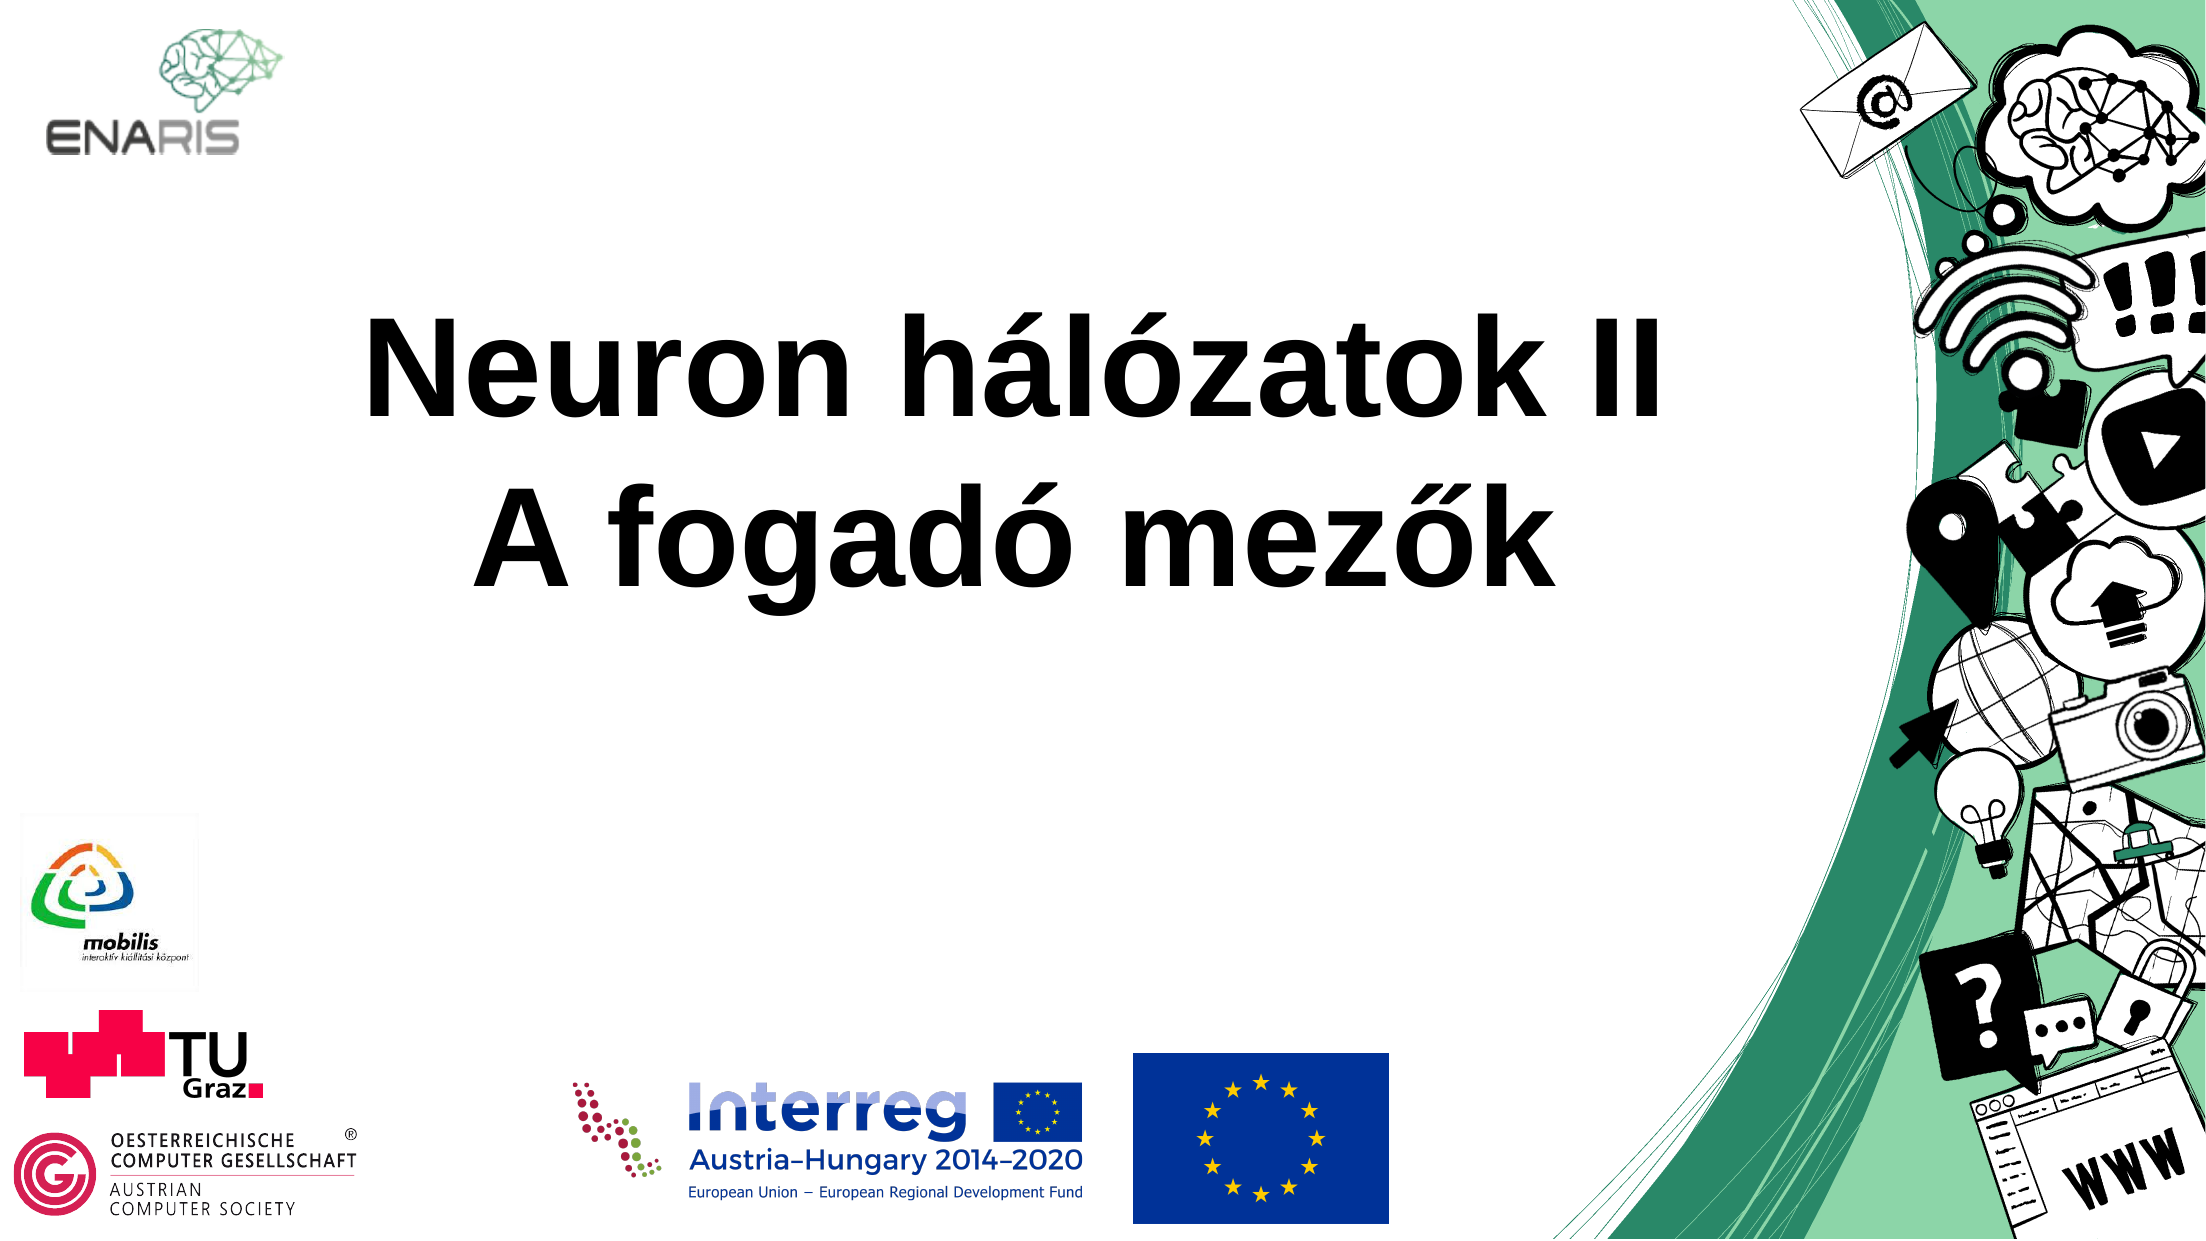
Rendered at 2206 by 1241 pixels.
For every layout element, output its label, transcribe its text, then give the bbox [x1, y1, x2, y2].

picture [456, 0, 2206, 1239]
picture [46, 29, 285, 155]
title Neuron hálózatok II A fogadó mezők [301, 274, 1727, 785]
picture [20, 813, 199, 992]
picture [13, 1128, 357, 1216]
picture [24, 1010, 263, 1098]
